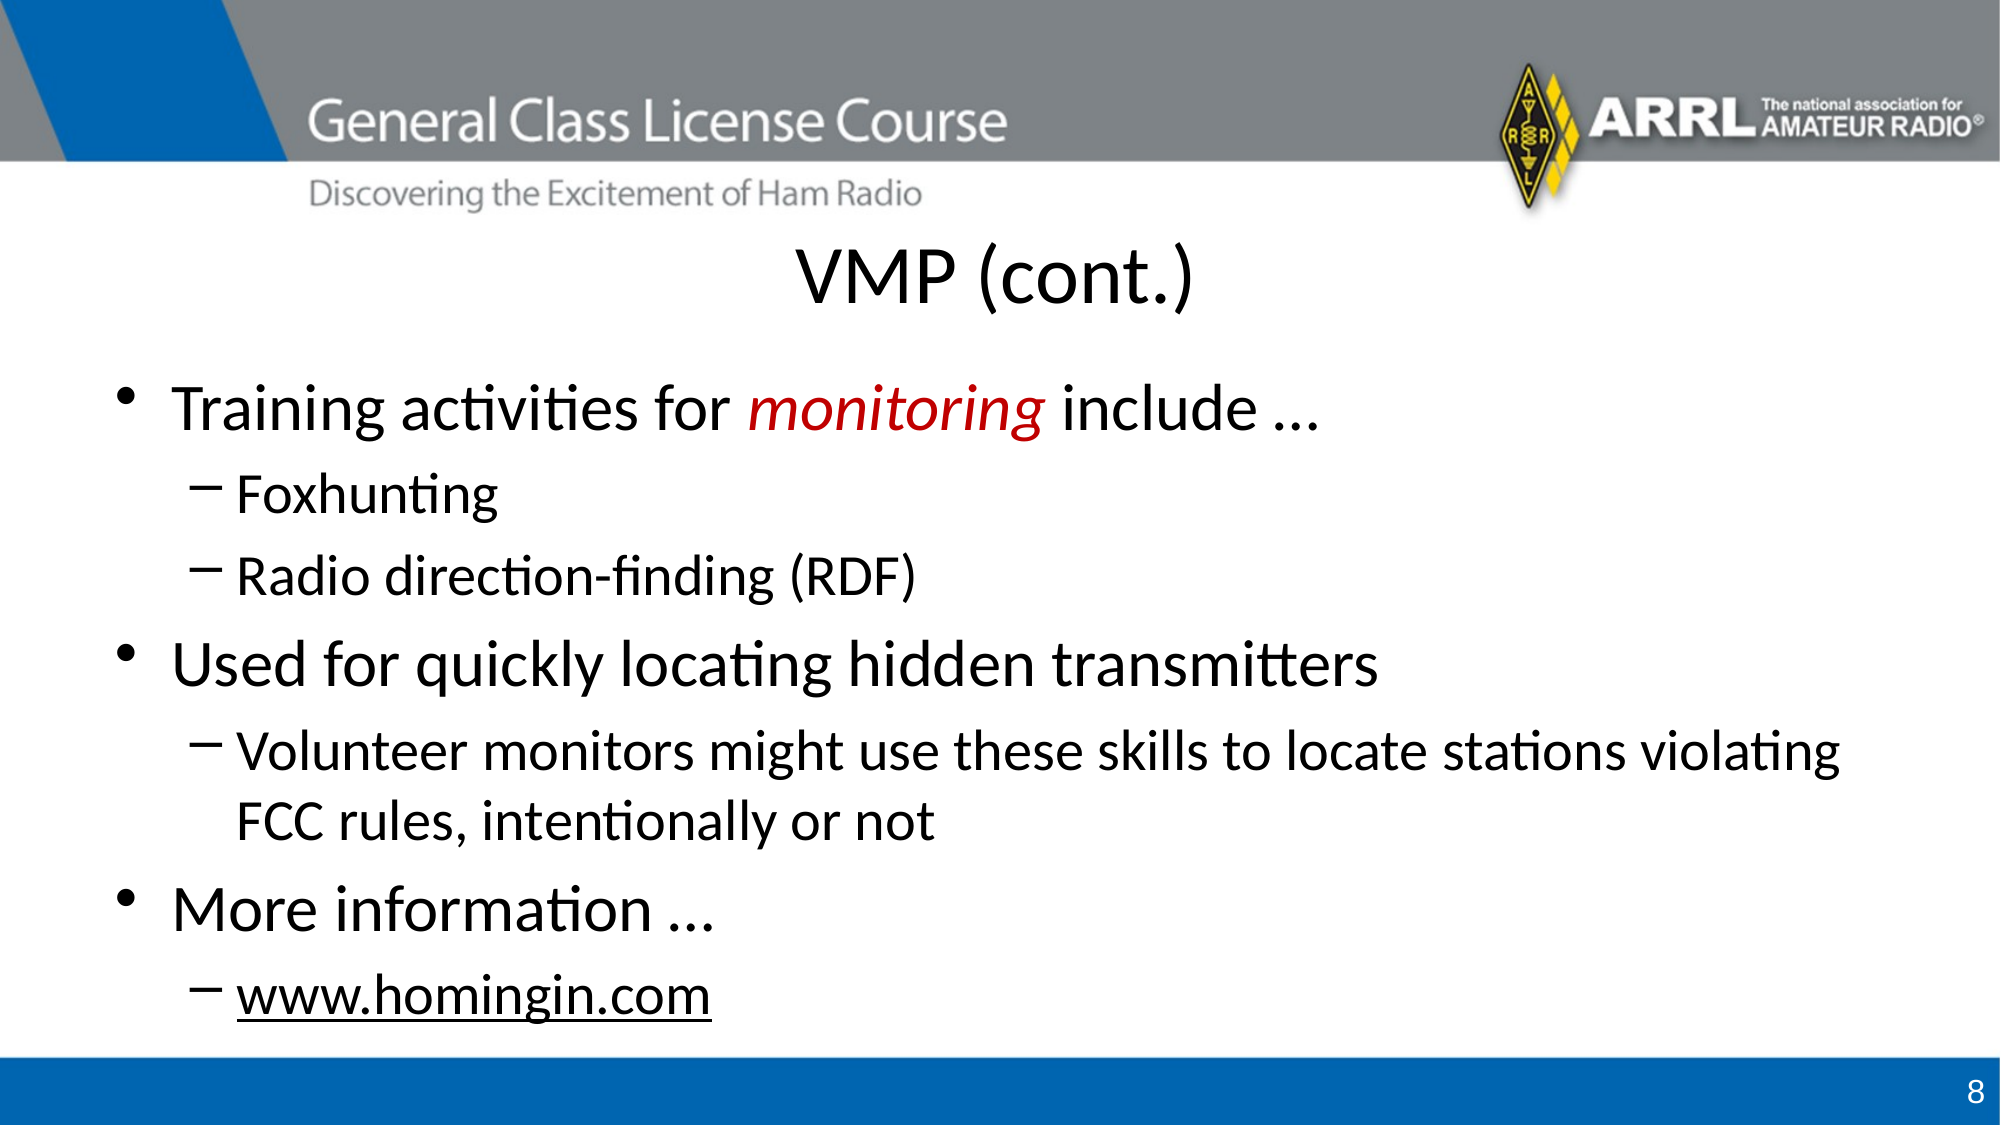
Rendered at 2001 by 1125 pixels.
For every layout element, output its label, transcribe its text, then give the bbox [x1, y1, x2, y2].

text_box 8 [1912, 1062, 2000, 1118]
list Training activities for monitoring include … Foxhunting Radio direction-finding (RDF) Used for quickly locating hidden transmitters Volunteer monitors might use these skills to locate stations violating FCC rules, intentionally or not More information … www.homingin.com [99, 355, 1900, 1075]
picture [0, 0, 2001, 1125]
title VMP (cont.) [96, 212, 1897, 356]
